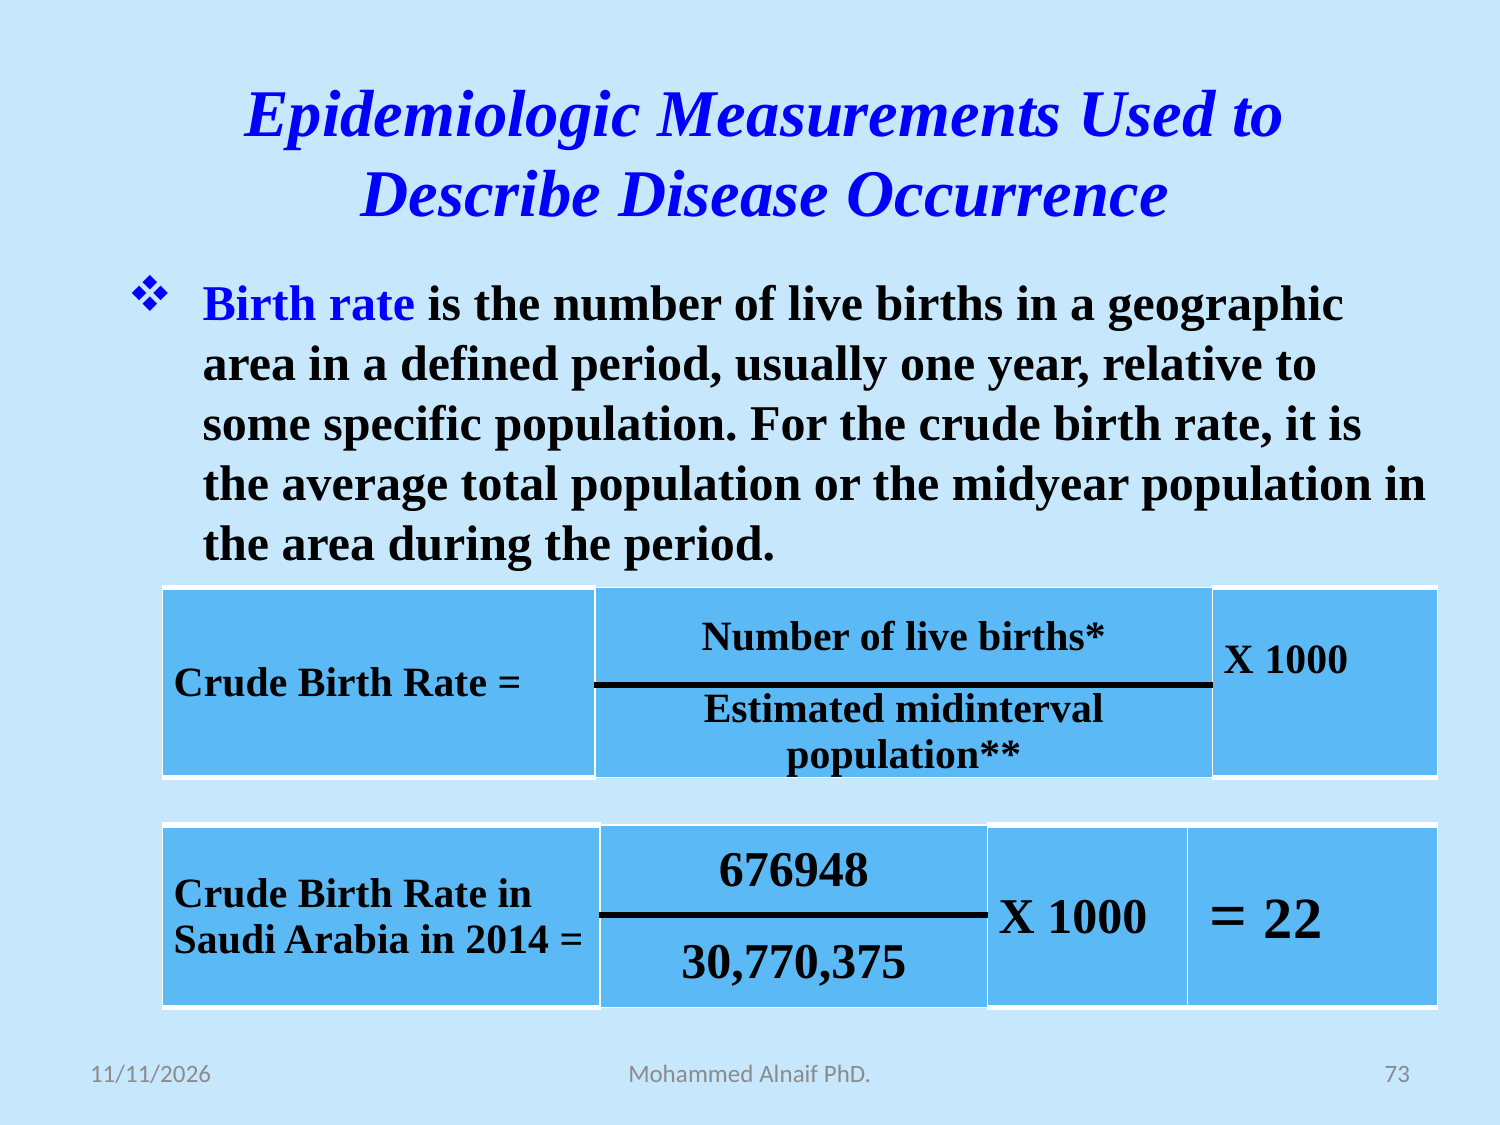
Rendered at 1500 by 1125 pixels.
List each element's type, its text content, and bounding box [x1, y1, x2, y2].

table_header X 1000 [988, 828, 1187, 1005]
table_header X 1000 [1213, 590, 1437, 775]
table_header Crude Birth Rate = [163, 590, 594, 775]
subtitle Birth rate is the number of live births in a geographic area in a defined period, usually one year, relative to some specific population. For the crude birth rate, it is the average total population or the midyear population in the area during the period. [112, 262, 1450, 1013]
table_header = 22 [1188, 828, 1437, 1005]
footer Mohammed Alnaif PhD. [512, 1042, 988, 1103]
slide_number 73 [1074, 1042, 1425, 1103]
table_cell 30,770,375 [601, 918, 987, 1007]
table_cell Estimated midinterval population** [596, 688, 1212, 777]
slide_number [75, 1042, 425, 1103]
title Epidemiologic Measurements Used to Describe Disease Occurrence [75, 50, 1425, 250]
table_header 676948 [601, 826, 987, 912]
table_header Crude Birth Rate in Saudi Arabia in 2014 = [163, 828, 599, 1005]
table_header Number of live births* [596, 588, 1212, 682]
